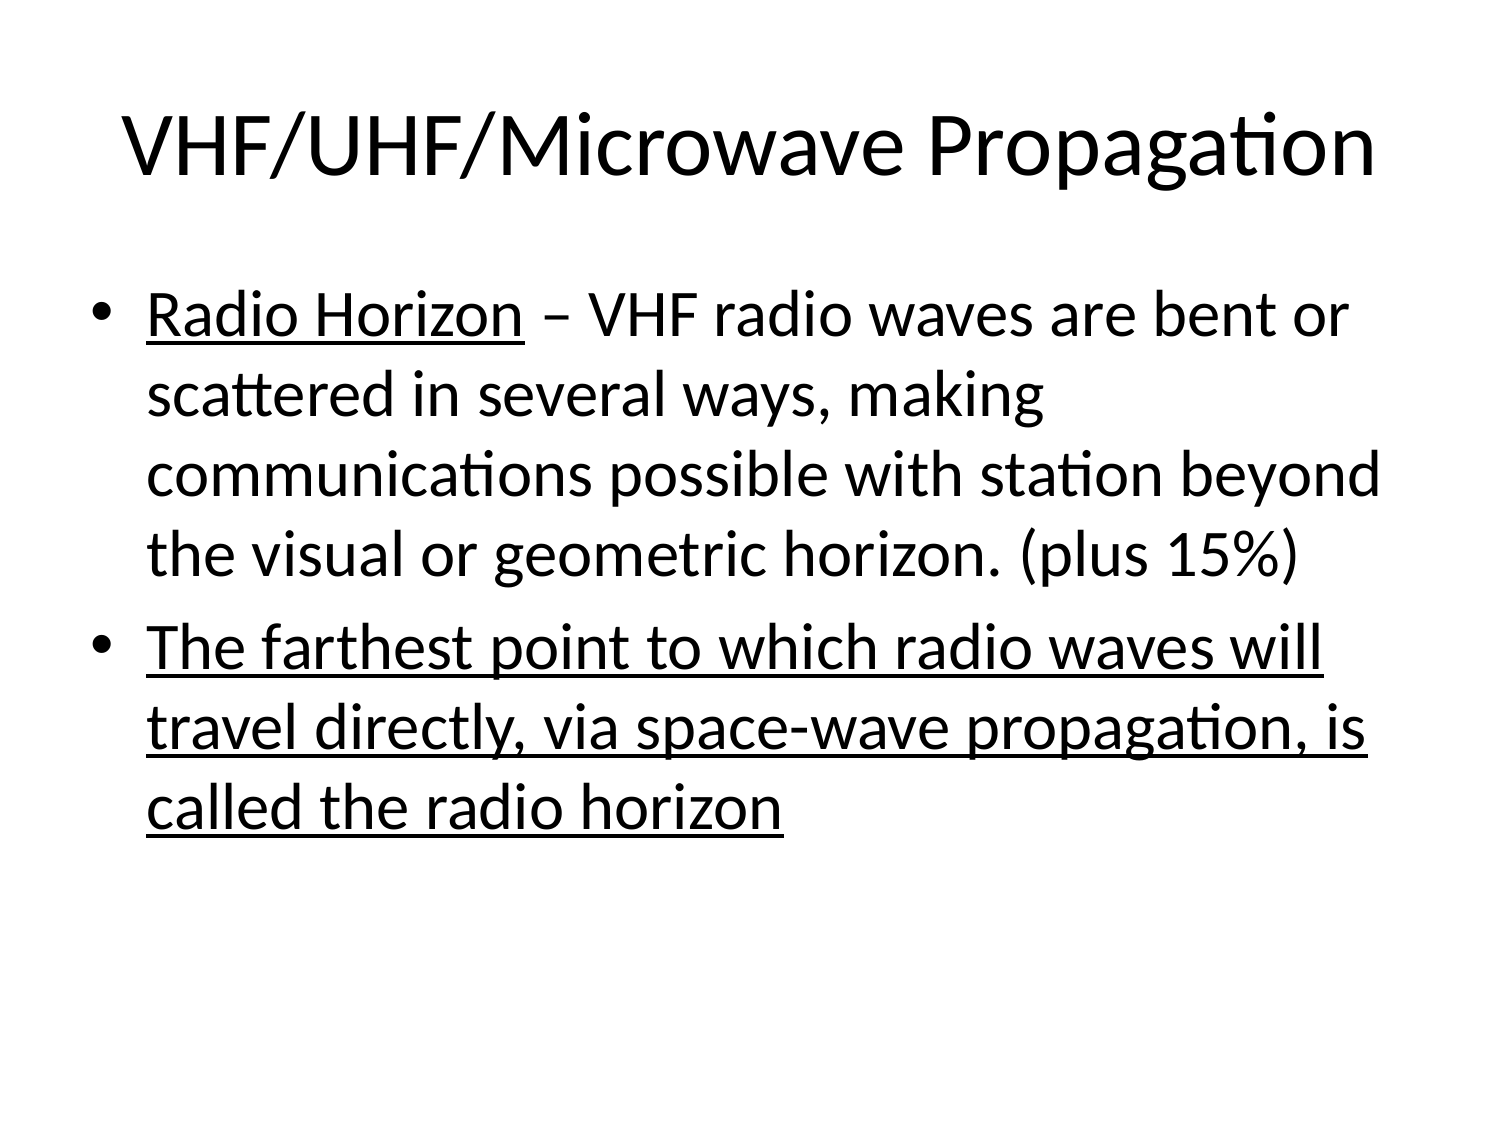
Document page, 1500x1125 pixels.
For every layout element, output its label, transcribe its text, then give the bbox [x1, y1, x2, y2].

list Radio Horizon – VHF radio waves are bent or scattered in several ways, making communications possible with station beyond the visual or geometric horizon. (plus 15%) The farthest point to which radio waves will travel directly, via space-wave propagation, is called the radio horizon [75, 262, 1425, 1005]
title VHF/UHF/Microwave Propagation [75, 45, 1425, 233]
